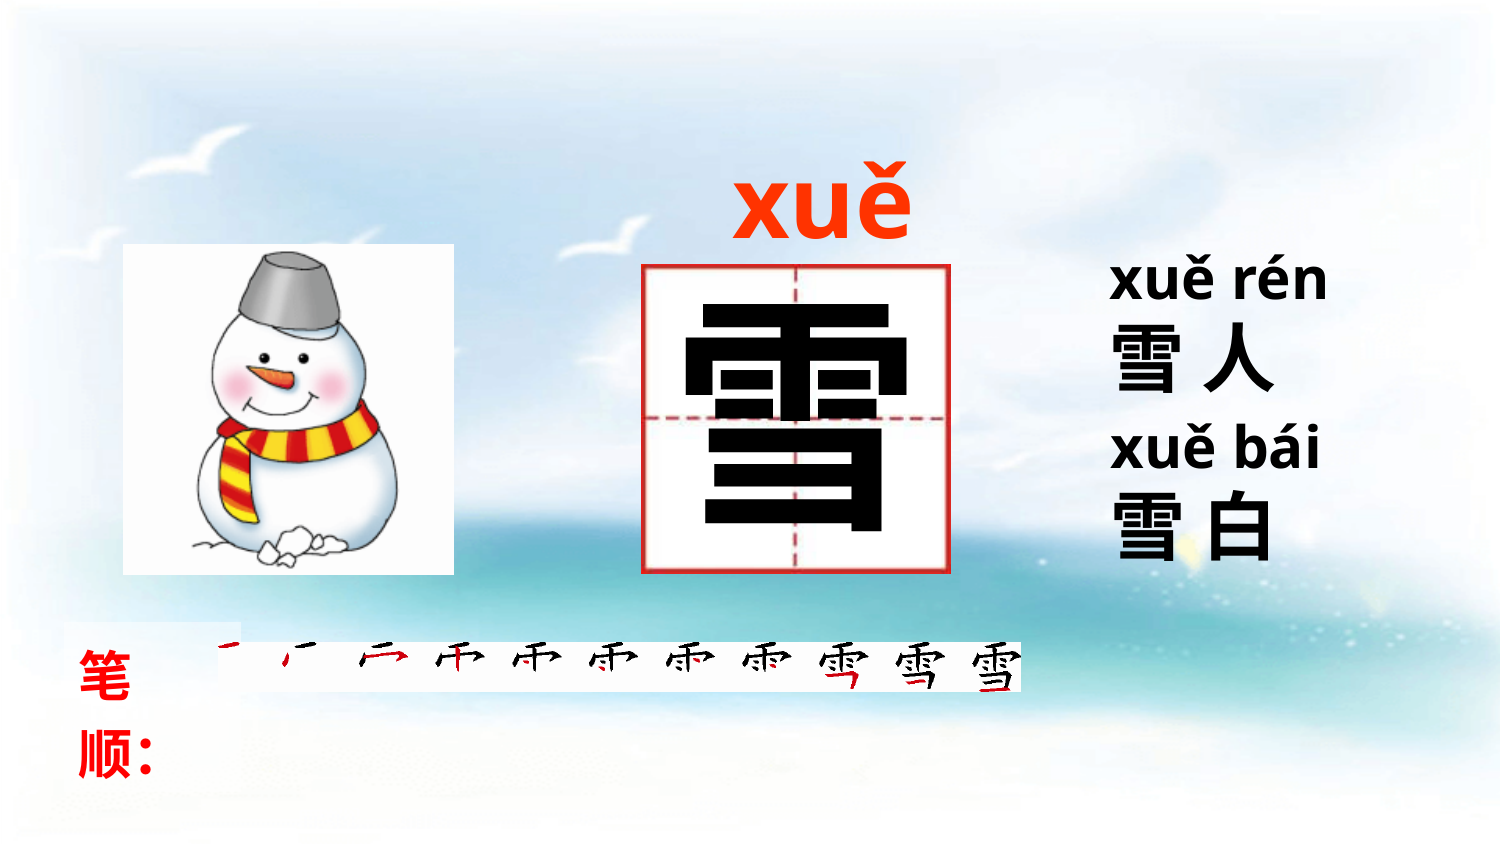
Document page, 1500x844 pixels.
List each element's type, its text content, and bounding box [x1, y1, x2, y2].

text_box xuě rén 雪 人 [1095, 234, 1345, 409]
picture [0, 0, 1500, 844]
text_box 笔顺： [63, 621, 242, 793]
text_box xuě bái 雪 白 [1095, 402, 1337, 578]
text_box xuě [717, 130, 930, 249]
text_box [640, 250, 951, 575]
